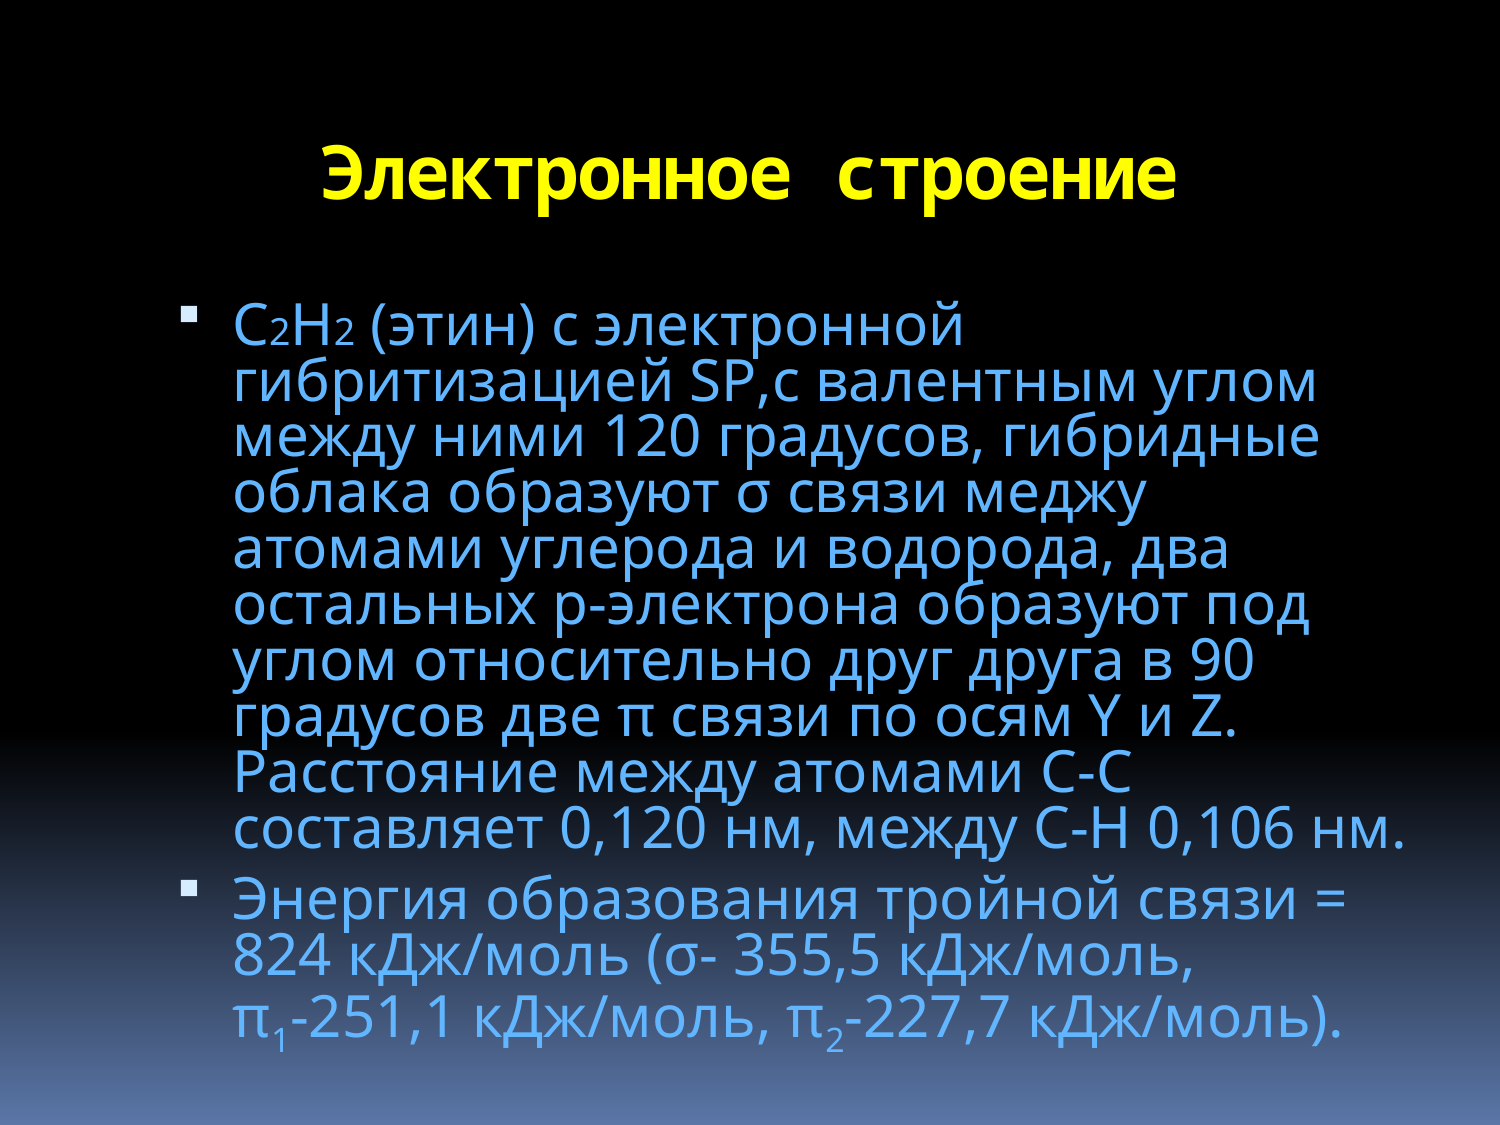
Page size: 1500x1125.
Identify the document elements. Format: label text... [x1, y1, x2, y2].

title Электронное строение [75, 46, 1425, 270]
list C2H2 (этин) с электронной гибритизацией SP,с валентным углом между ними 120 градусов, гибридные облака образуют σ связи меджу атомами углерода и водорода, два остальных р-электрона образуют под углом относительно друг друга в 90 градусов две π связи по осям Y и Z. Расстояние между атомами С-С составляет 0,120 нм, между С-Н 0,106 нм. Энергия образования тройной связи = 824 кДж/моль (σ- 355,5 кДж/моль, π1-251,1 кДж/моль, π2-227,7 кДж/моль). [149, 292, 1426, 1043]
